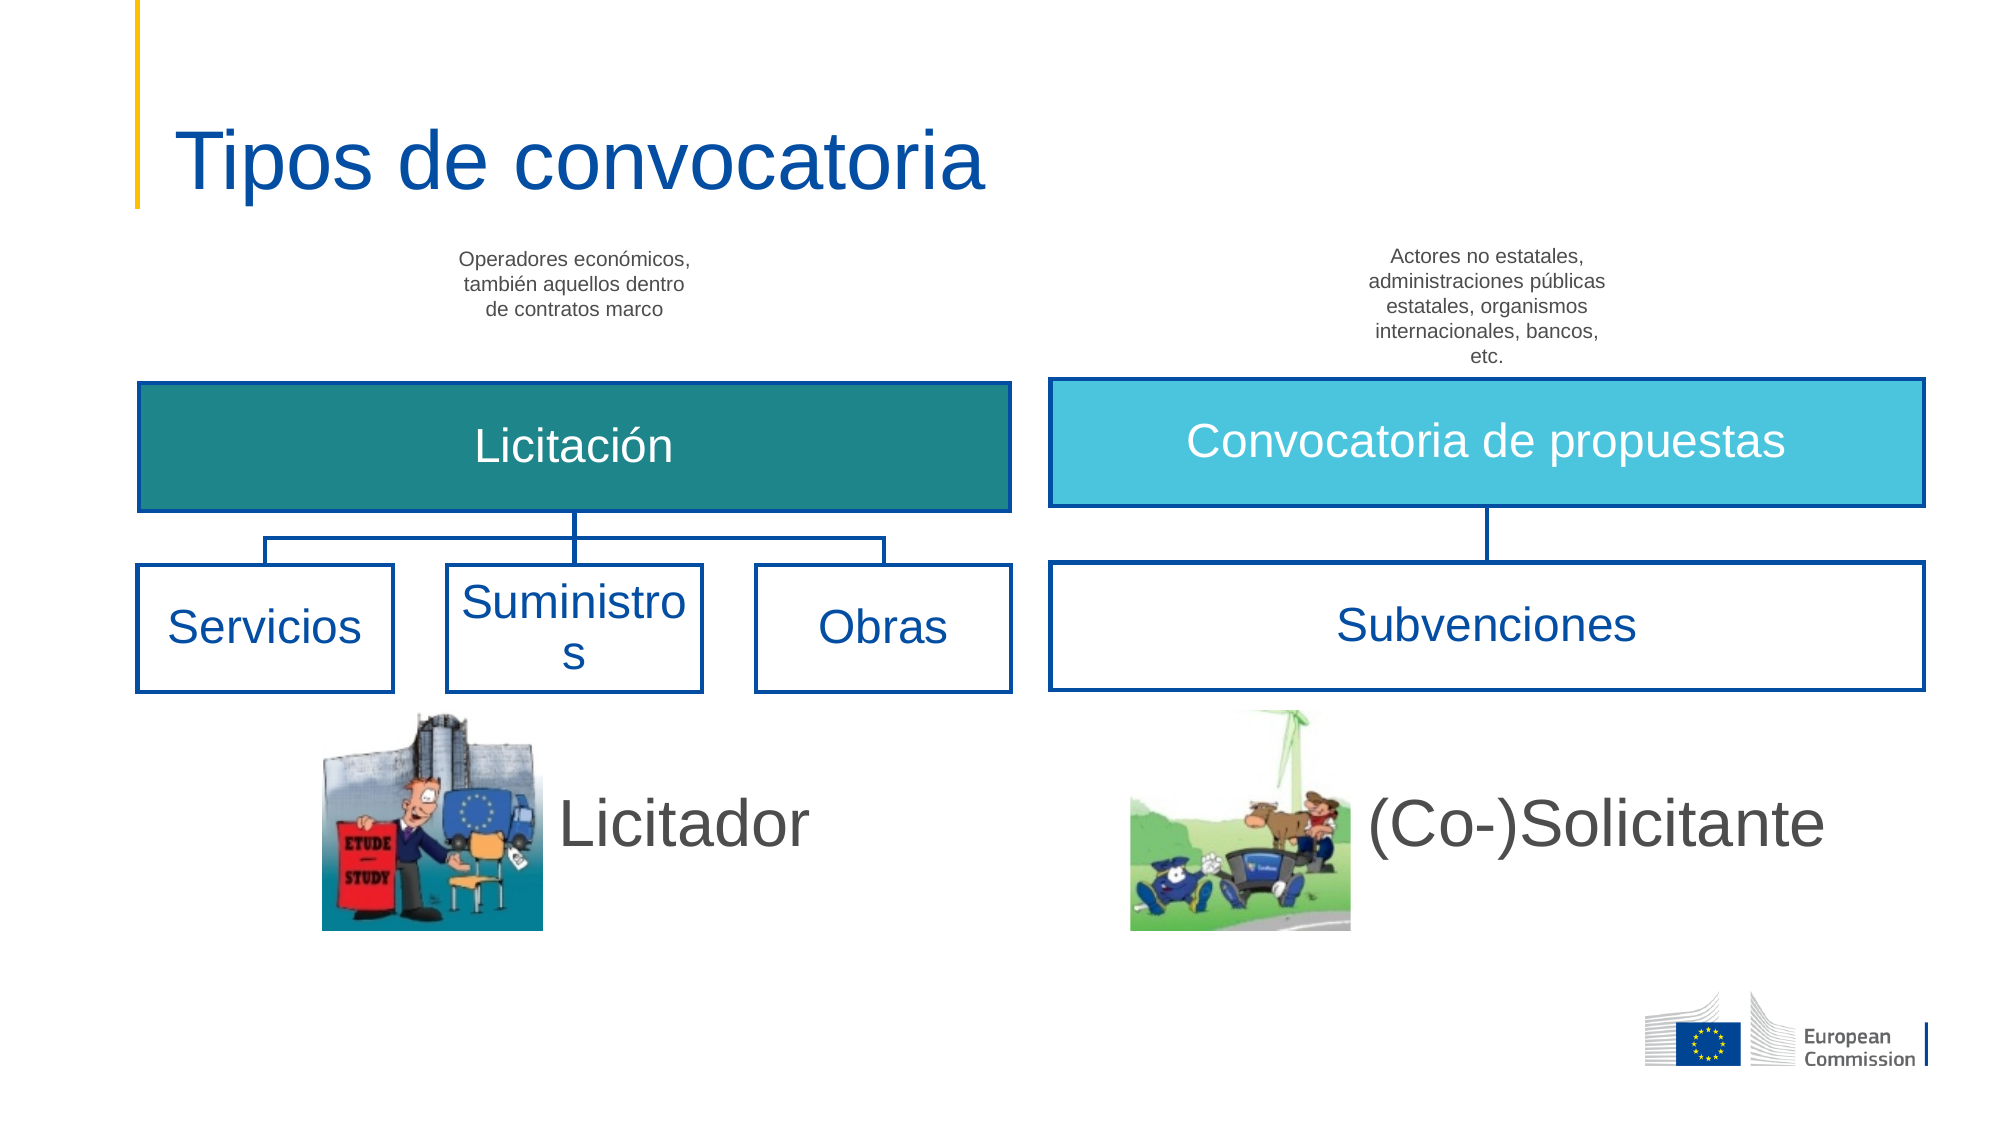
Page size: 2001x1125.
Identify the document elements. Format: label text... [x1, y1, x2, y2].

title Tipos de convocatoria [159, 79, 1885, 208]
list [137, 299, 1012, 777]
picture [1645, 991, 1928, 1066]
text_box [1130, 710, 1845, 931]
text_box Operadores económicos, también aquellos dentro de contratos marco [439, 238, 710, 299]
text_box Actores no estatales, administraciones públicas estatales, organismos internacionales, bancos, etc. [1352, 235, 1622, 299]
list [1050, 299, 1925, 777]
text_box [322, 710, 827, 931]
